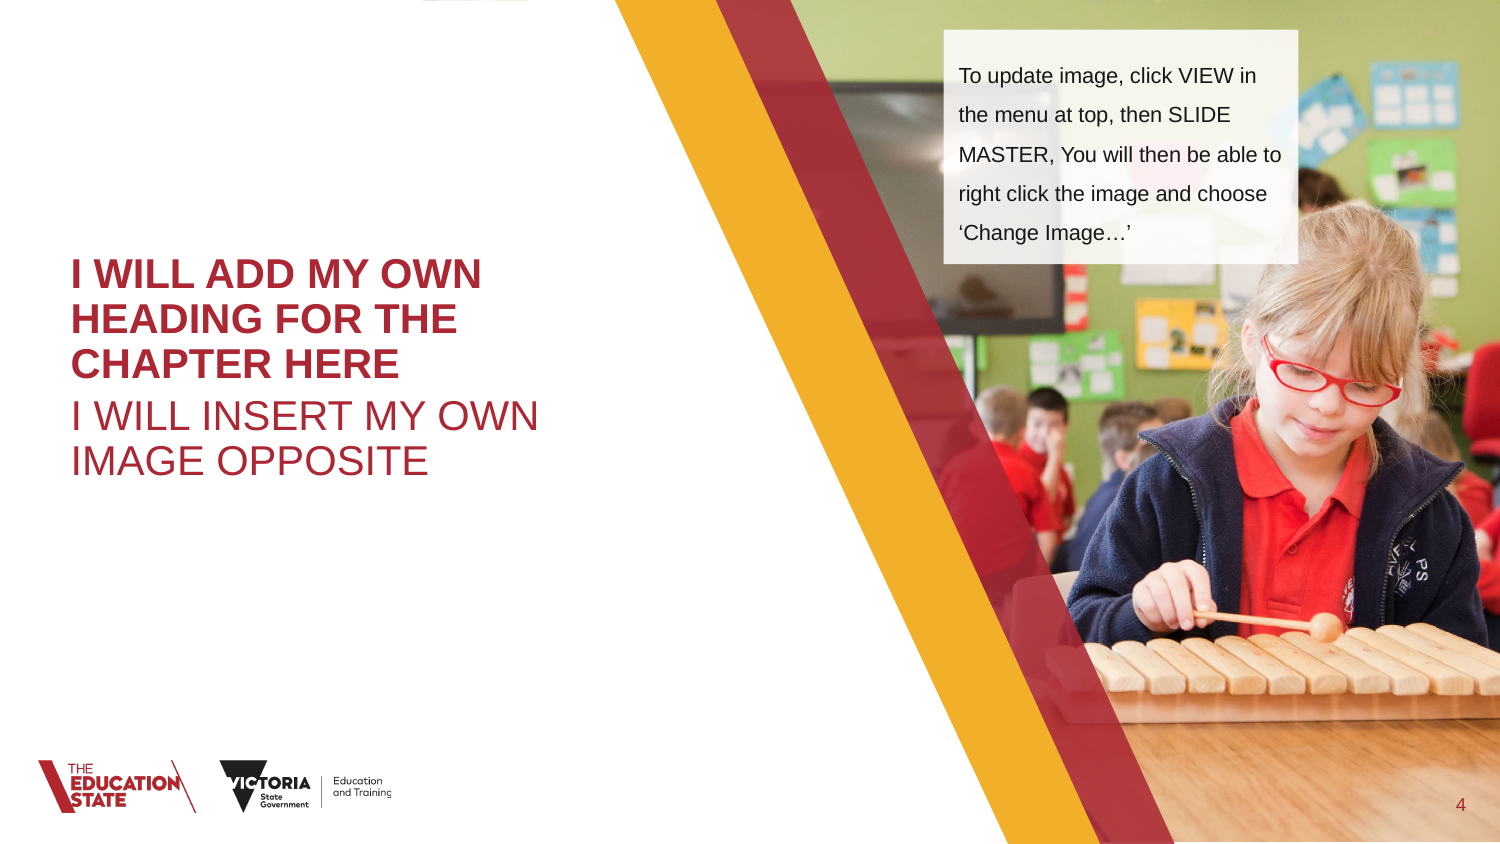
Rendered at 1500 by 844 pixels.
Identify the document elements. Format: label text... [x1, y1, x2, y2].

list I WILL ADD MY OWN HEADING FOR THE CHAPTER HERE [55, 244, 639, 387]
list I WILL INSERT MY OWN IMAGE OPPOSITE [55, 387, 639, 573]
picture [791, 0, 1500, 842]
text_box To update image, click VIEW in the menu at top, then SLIDE MASTER, You will then be able to right click the image and choose ‘Change Image…’ [943, 29, 1299, 265]
